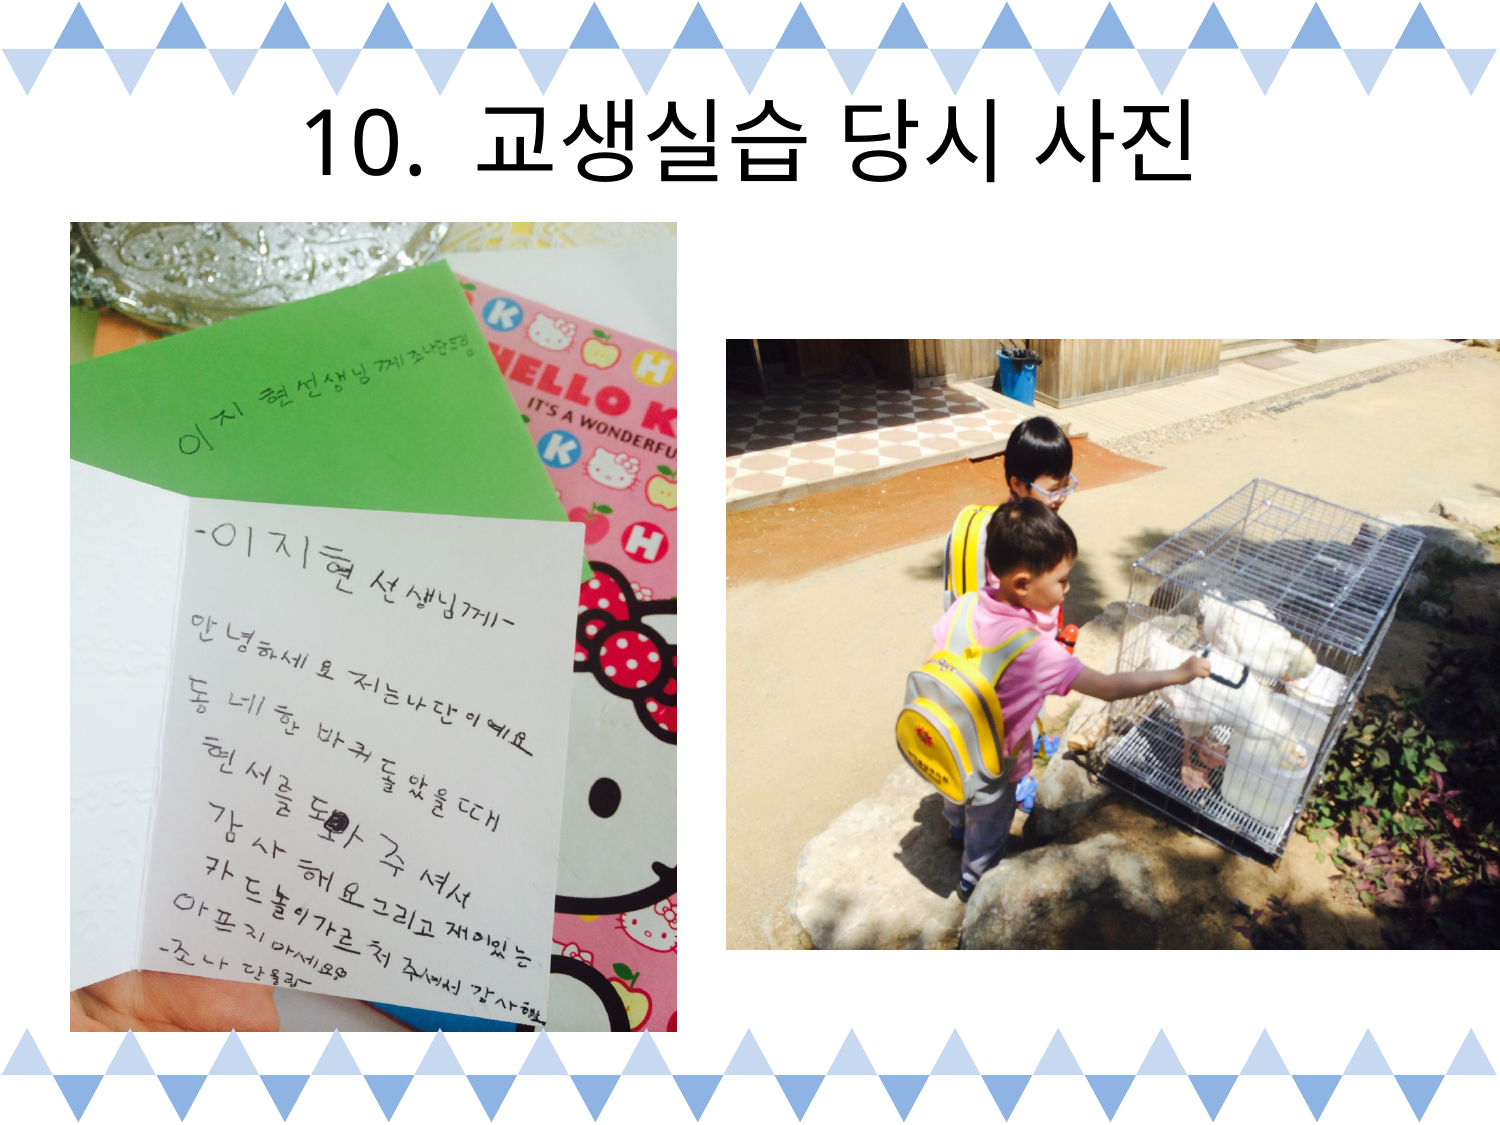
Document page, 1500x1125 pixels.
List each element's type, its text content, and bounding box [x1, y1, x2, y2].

title 10. 교생실습 당시 사진 [75, 106, 1425, 233]
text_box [1, 1, 1498, 97]
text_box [1, 1027, 1498, 1123]
picture [70, 222, 677, 1027]
picture [726, 339, 1500, 950]
